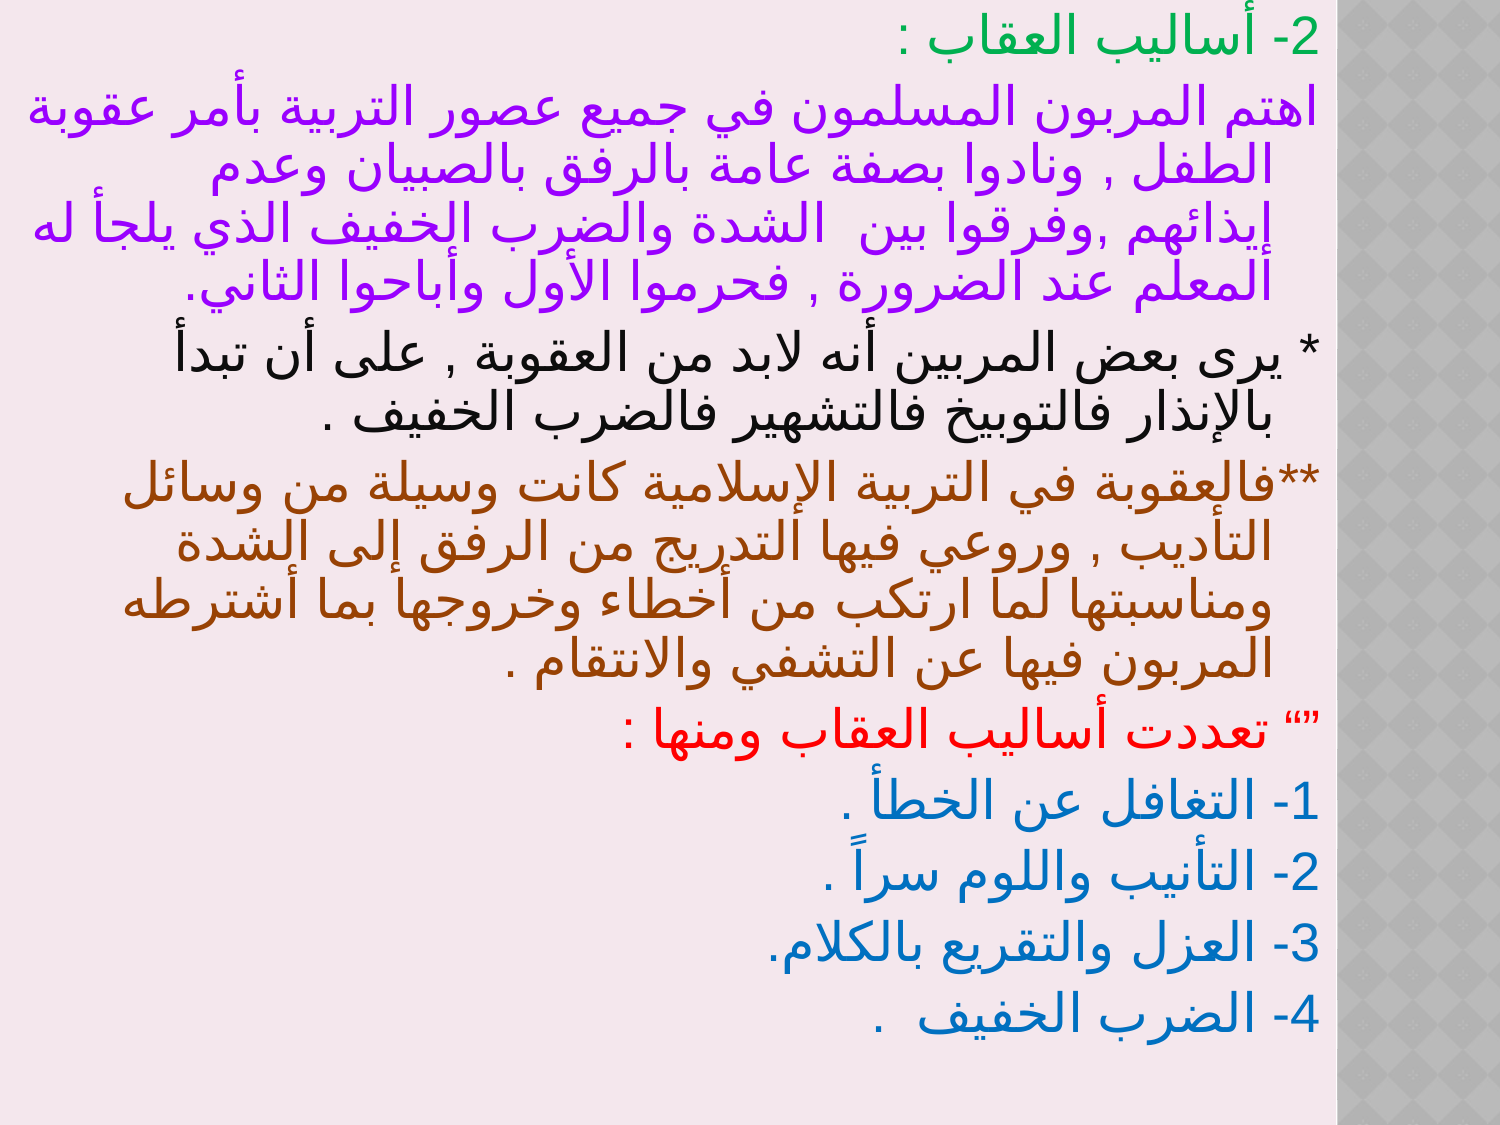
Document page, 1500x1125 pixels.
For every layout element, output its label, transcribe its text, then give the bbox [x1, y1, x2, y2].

list 2- أساليب العقاب : اهتم المربون المسلمون في جميع عصور التربية بأمر عقوبة الطفل , ونادوا بصفة عامة بالرفق بالصبيان وعدم إيذائهم ,وفرقوا بين الشدة والضرب الخفيف الذي يلجأ له المعلم عند الضرورة , فحرموا الأول وأباحوا الثاني. * يرى بعض المربين أنه لابد من العقوبة , على أن تبدأ بالإنذار فالتوبيخ فالتشهير فالضرب الخفيف . **فالعقوبة في التربية الإسلامية كانت وسيلة من وسائل التأديب , وروعي فيها التدريج من الرفق إلى الشدة ومناسبتها لما ارتكب من أخطاء وخروجها بما أشترطه المربون فيها عن التشفي والانتقام . ”“ تعددت أساليب العقاب ومنها : 1- التغافل عن الخطأ . 2- التأنيب واللوم سراً . 3- العزل والتقريع بالكلام. 4- الضرب الخفيف . [0, 0, 1337, 1125]
